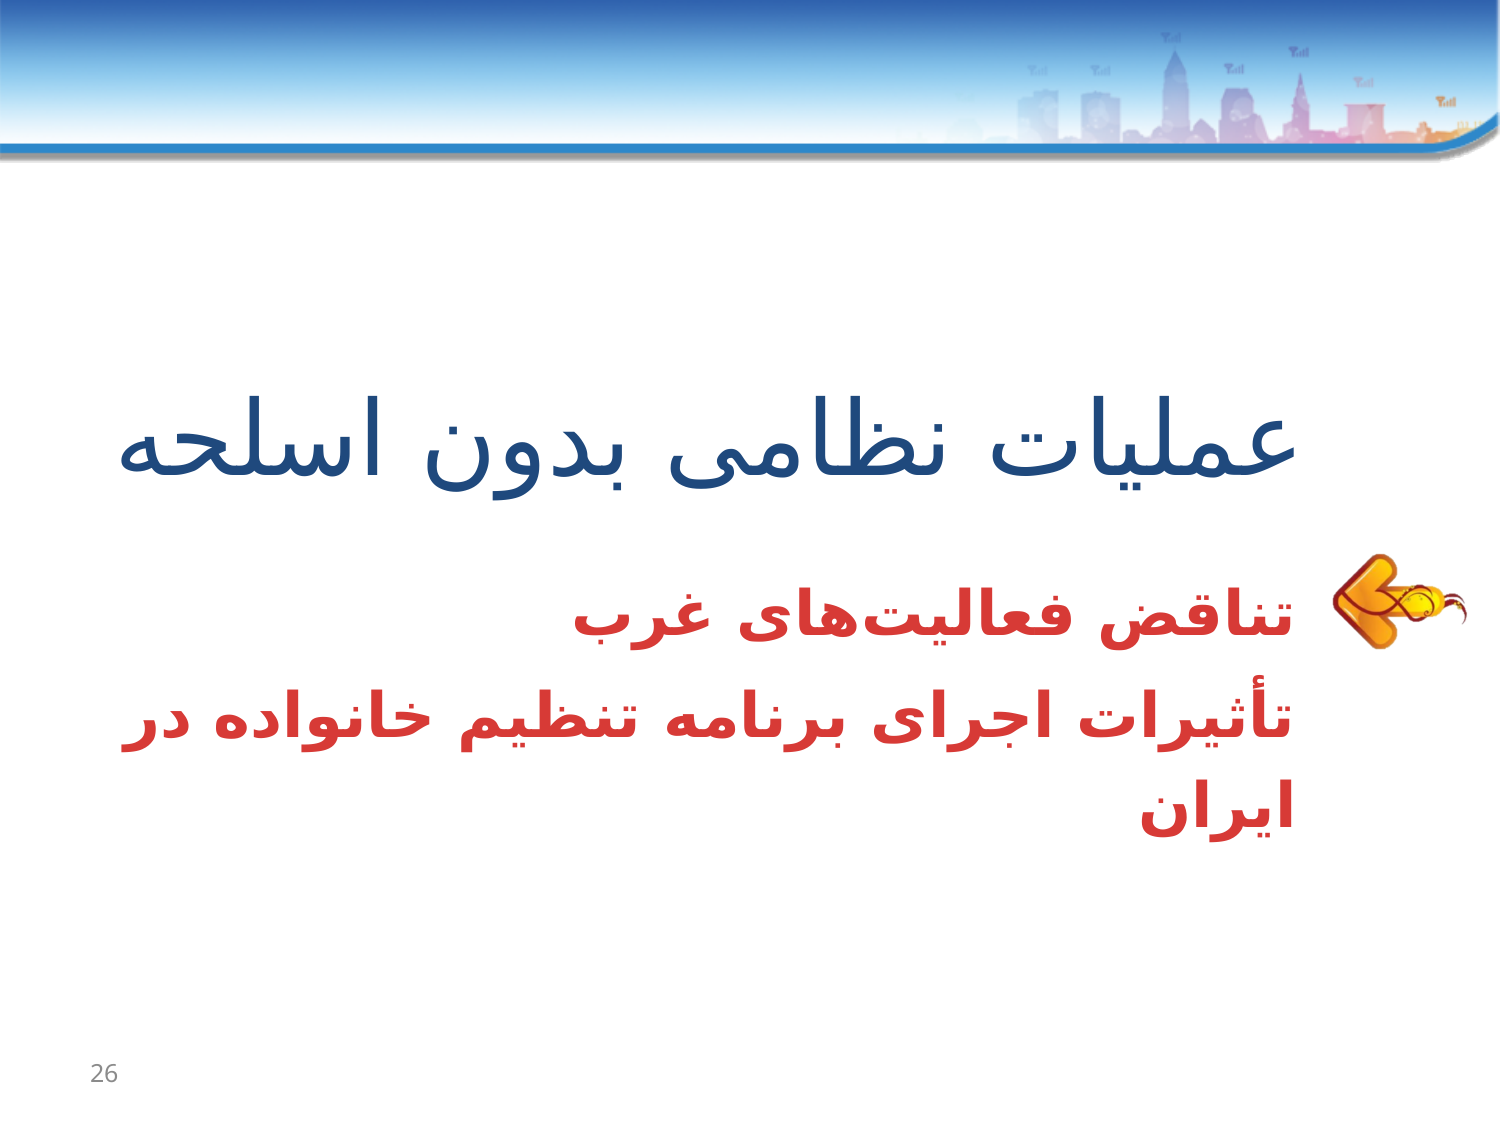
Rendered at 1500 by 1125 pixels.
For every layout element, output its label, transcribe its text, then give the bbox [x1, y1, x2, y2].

text_box عملیات نظامی بدون اسلحه [17, 224, 1306, 497]
picture [1316, 546, 1476, 658]
text_box تناقض فعالیت‌های غرب تأثیرات اجرای برنامه تنظیم خانواده در ایران [87, 550, 1376, 906]
picture [0, 0, 1500, 216]
slide_number 26 [75, 1042, 425, 1103]
